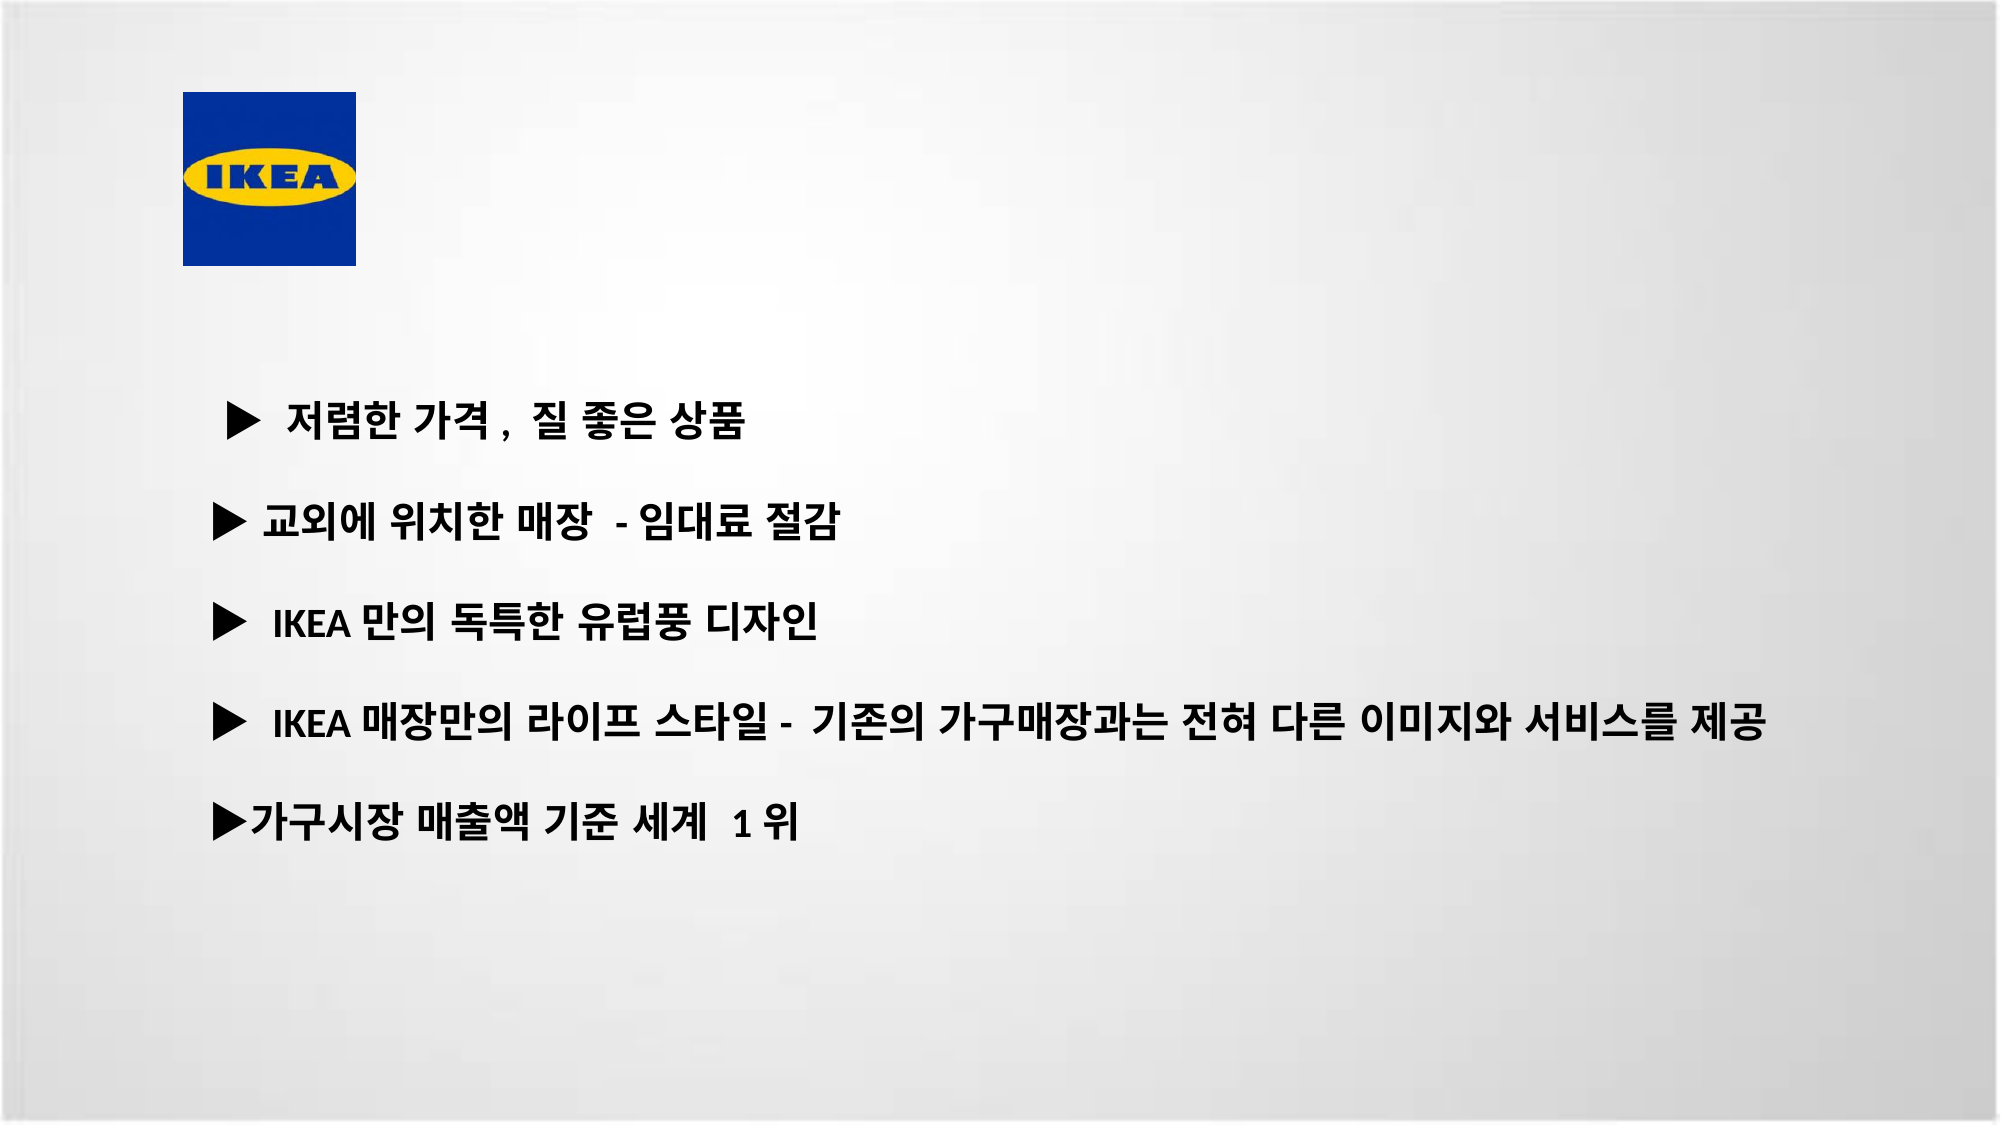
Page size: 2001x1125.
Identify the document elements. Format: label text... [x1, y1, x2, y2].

list ▶ 저렴한 가격, 질 좋은 상품 ▶ 교외에 위치한 매장 -임대료 절감 ▶ IKEA만의 독특한 유럽풍 디자인 ▶ IKEA매장만의 라이프 스타일- 기존의 가구매장과는 전혀 다른 이미지와 서비스를 제공 ▶가구시장 매출액 기준 세계 1위 [137, 299, 1924, 1014]
picture [0, 0, 2001, 1125]
